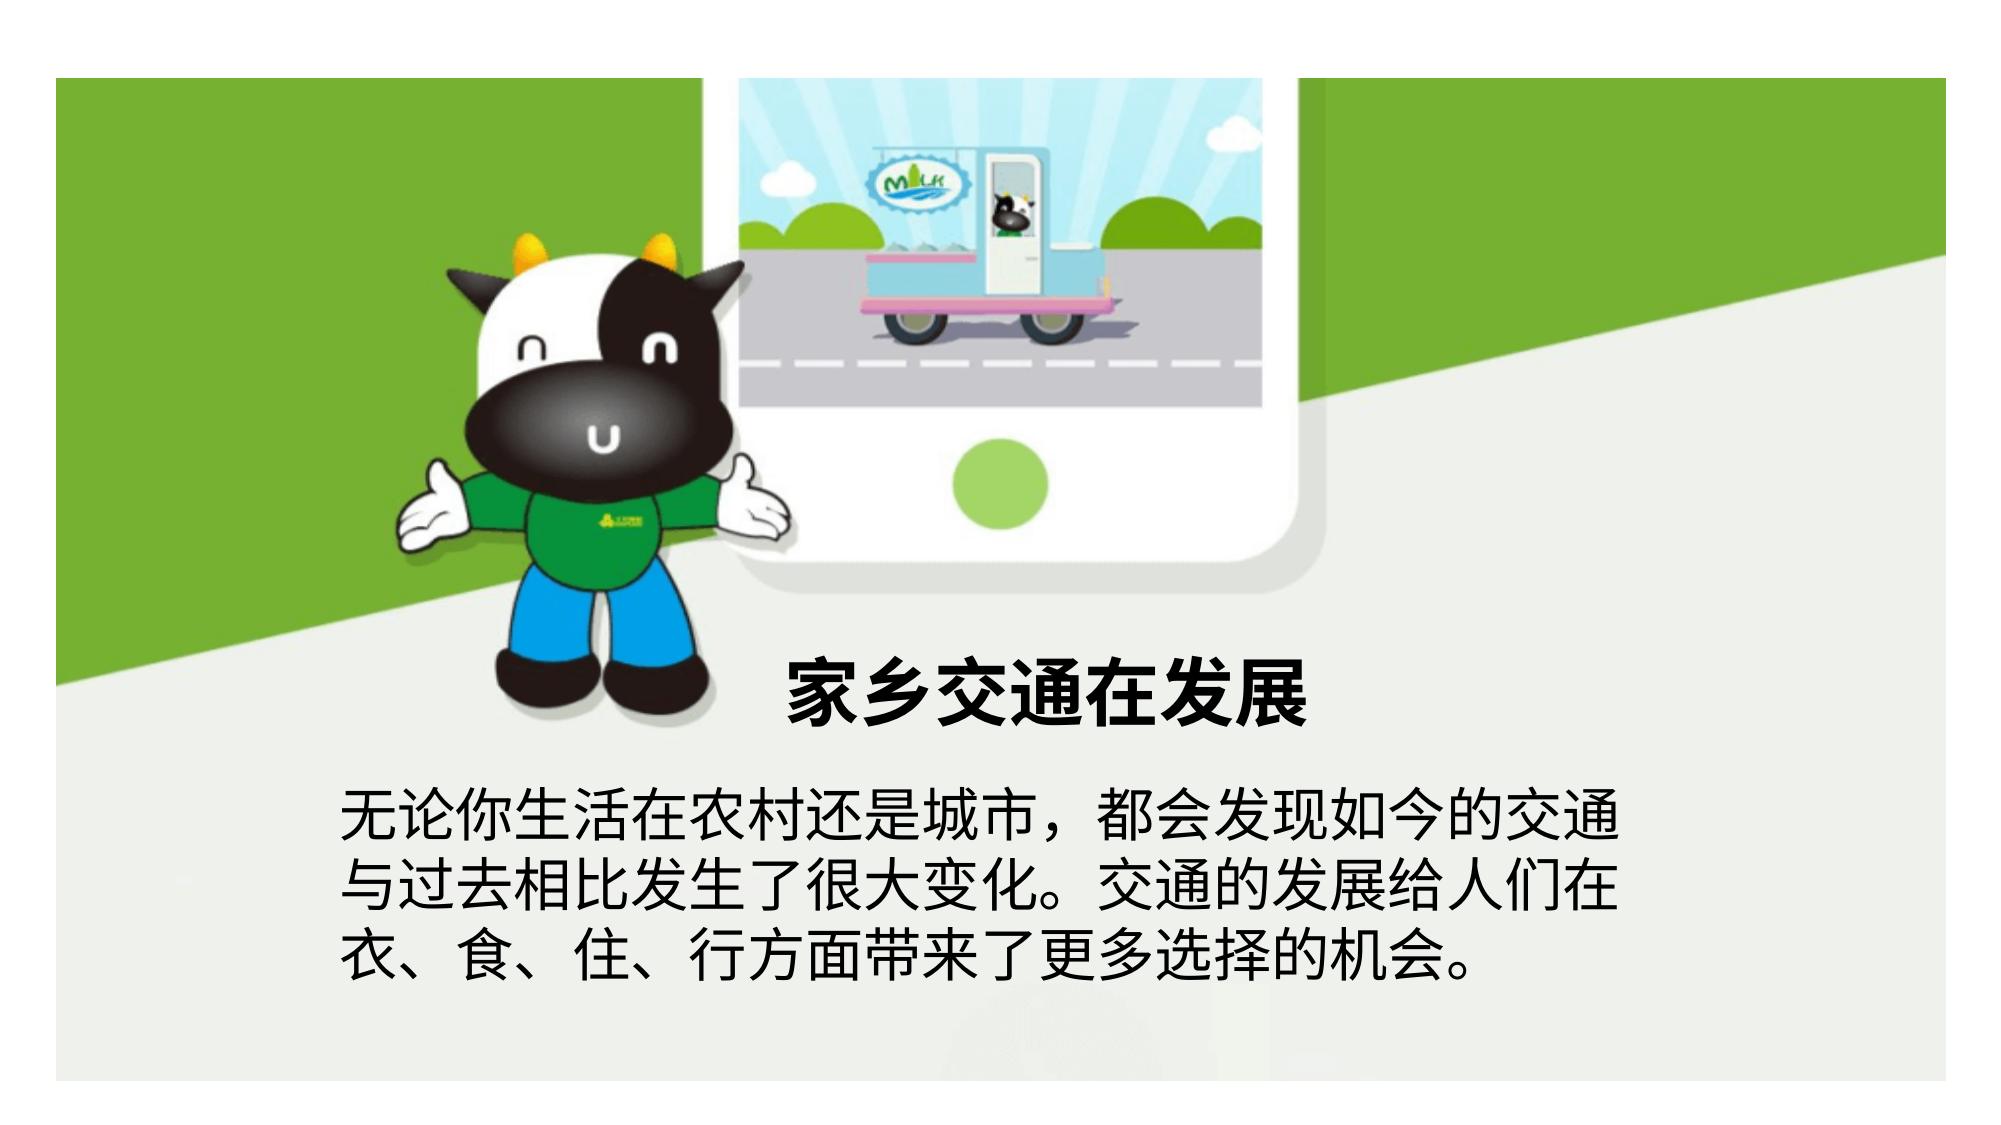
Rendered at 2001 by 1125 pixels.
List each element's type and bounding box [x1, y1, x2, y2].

text_box [56, 78, 1946, 1081]
